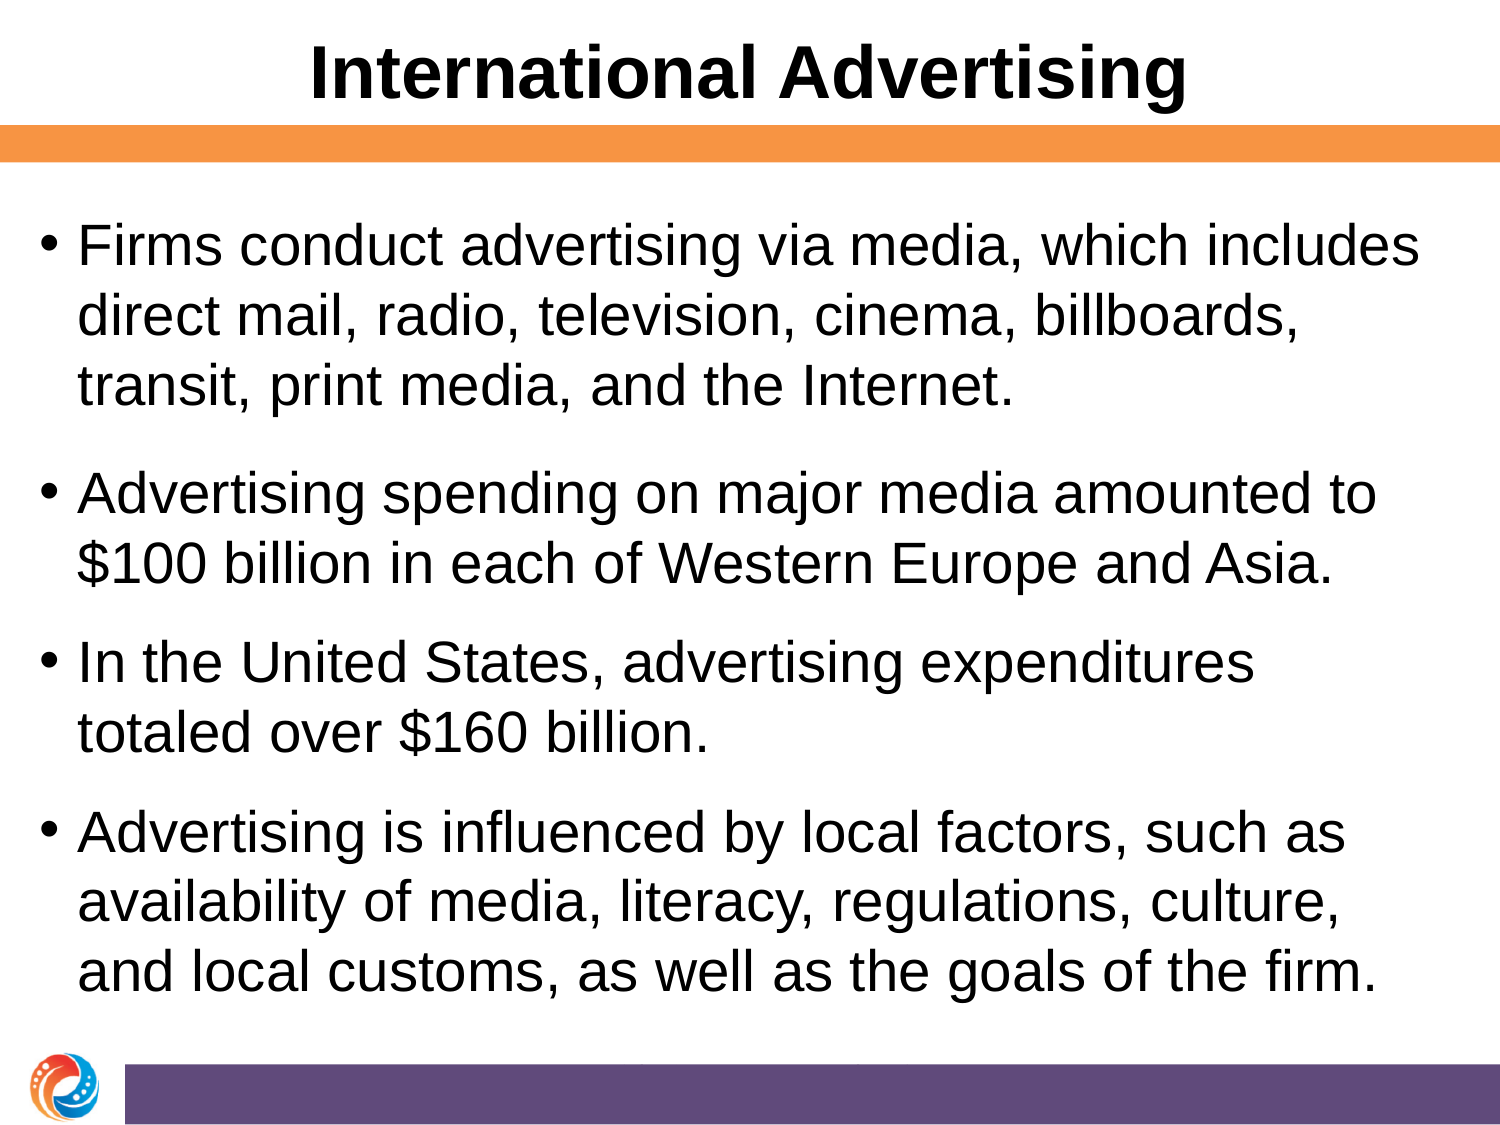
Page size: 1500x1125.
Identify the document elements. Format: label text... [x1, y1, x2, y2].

subtitle Firms conduct advertising via media, which includes direct mail, radio, television, cinema, billboards, transit, print media, and the Internet. Advertising spending on major media amounted to $100 billion in each of Western Europe and Asia. In the United States, advertising expenditures totaled over $160 billion. Advertising is influenced by local factors, such as availability of media, literacy, regulations, culture, and local customs, as well as the goals of the firm. [24, 199, 1451, 1026]
title International Advertising [112, 0, 1388, 123]
picture [23, 1046, 105, 1125]
text_box [0, 123, 1500, 165]
text_box [125, 1064, 1500, 1125]
footer Copyright © 2014 Pearson Education [512, 1042, 988, 1103]
